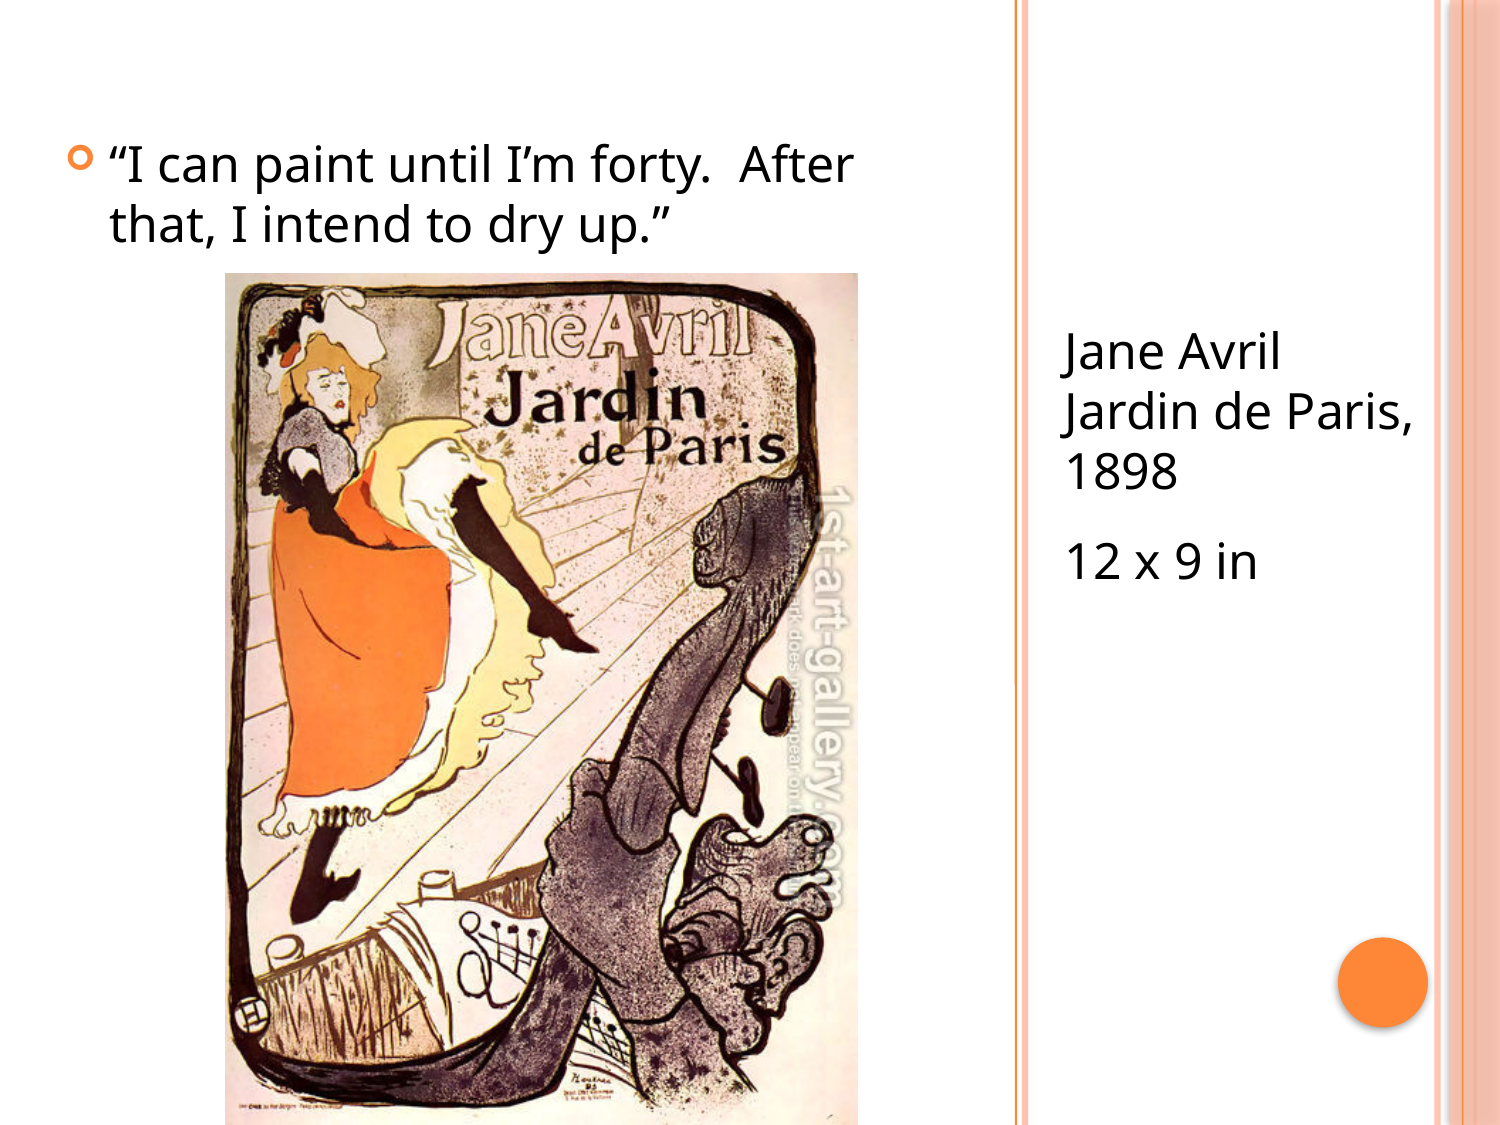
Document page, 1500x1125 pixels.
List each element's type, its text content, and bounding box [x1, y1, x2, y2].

list “I can paint until I’m forty. After that, I intend to dry up.” [50, 125, 975, 1125]
list Jane Avril Jardin de Paris, 1898 12 x 9 in [1050, 312, 1438, 1125]
picture [224, 272, 859, 1125]
